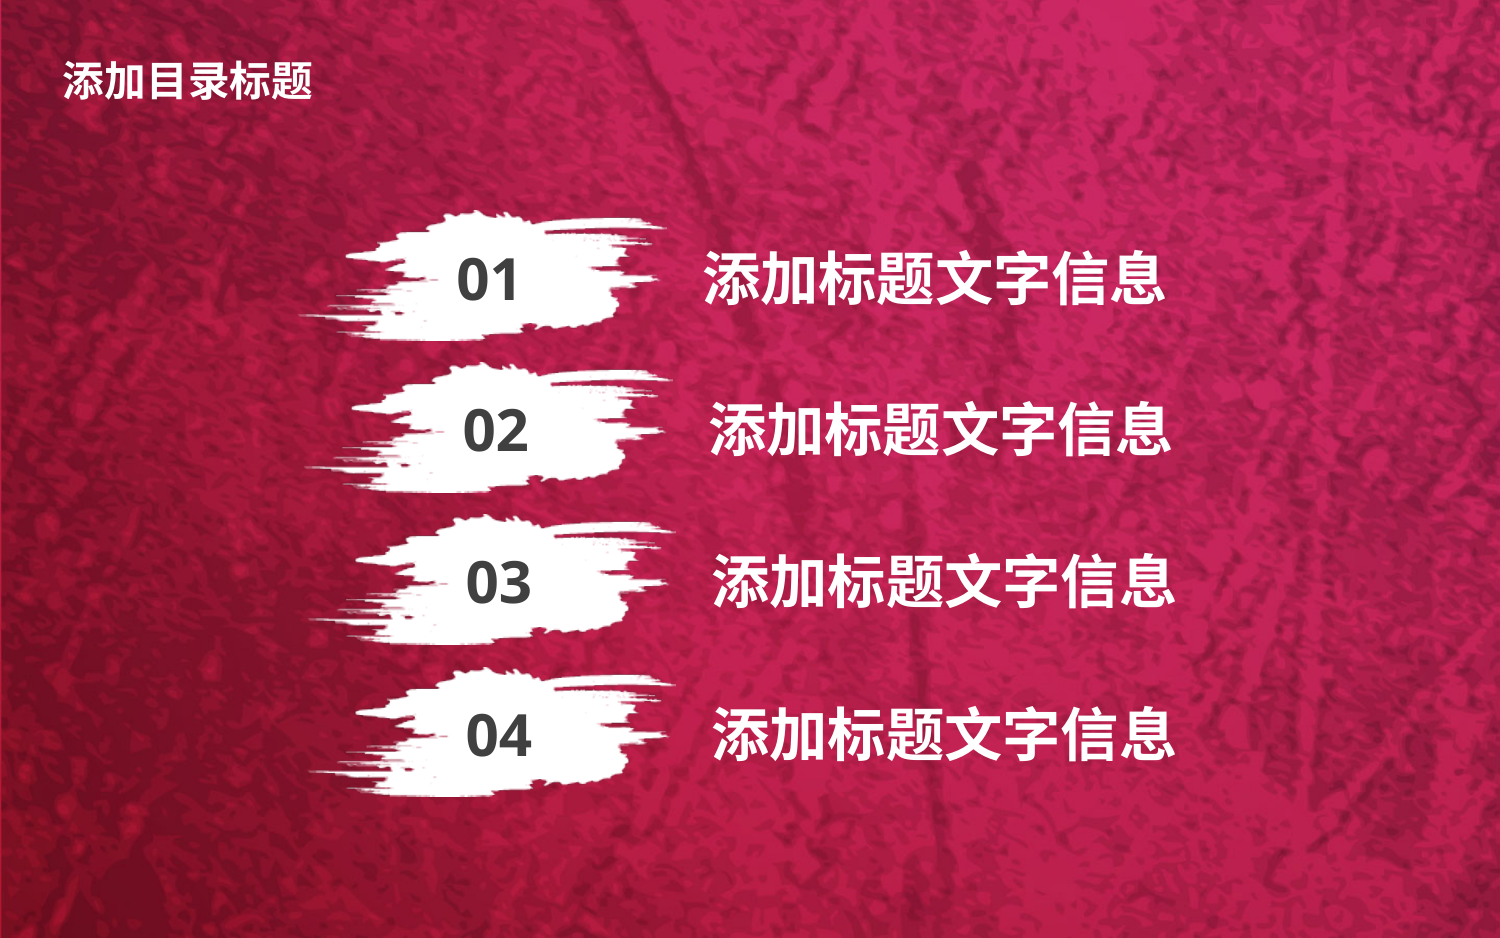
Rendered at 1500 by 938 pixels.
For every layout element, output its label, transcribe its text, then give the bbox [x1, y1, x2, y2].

text_box 添加标题文字信息 [687, 234, 1183, 320]
text_box 添加标题文字信息 [693, 385, 1190, 471]
text_box 添加标题文字信息 [696, 538, 1193, 623]
text_box 添加目录标题 [48, 46, 329, 112]
picture [0, 0, 1500, 938]
text_box 添加标题文字信息 [696, 690, 1193, 776]
